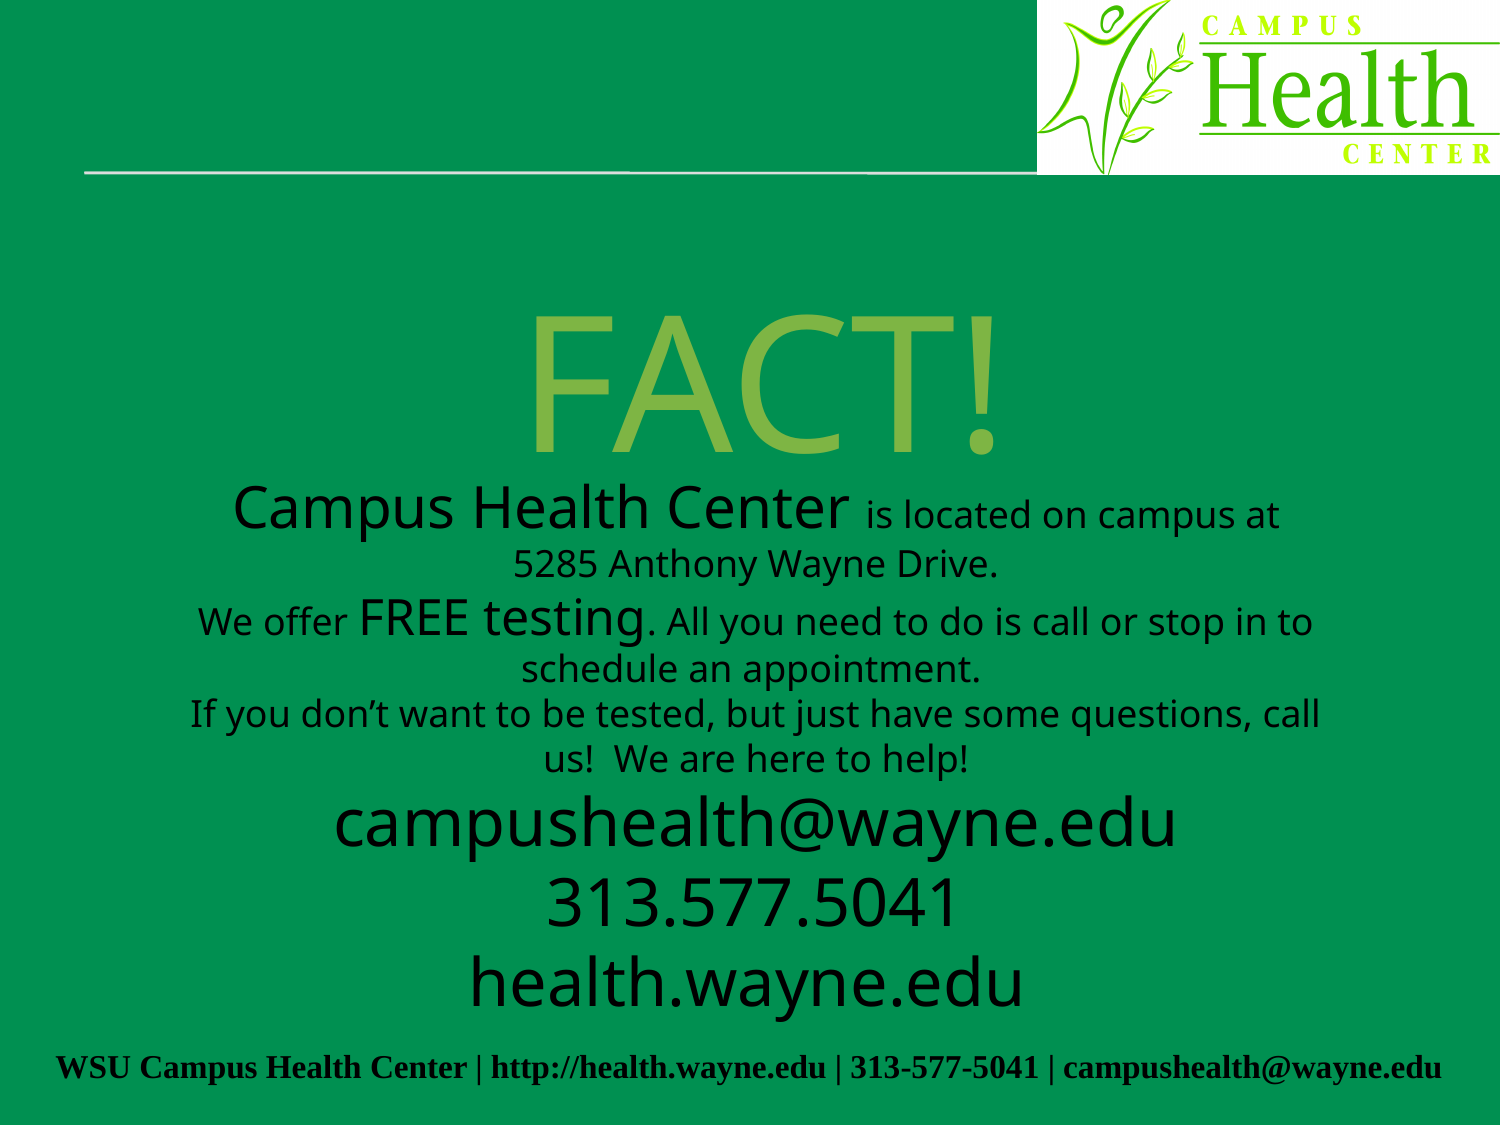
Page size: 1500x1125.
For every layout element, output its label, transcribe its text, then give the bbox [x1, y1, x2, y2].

footer WSU Campus Health Center | http://health.wayne.edu | 313-577-5041 | campushealth@wayne.edu [0, 1037, 1500, 1125]
text_box Campus Health Center is located on campus at 5285 Anthony Wayne Drive. We offer FREE testing. All you need to do is call or stop in to schedule an appointment. If you don’t want to be tested, but just have some questions, call us! We are here to help! campushealth@wayne.edu 313.577.5041 health.wayne.edu [174, 462, 1338, 1028]
list FACT! [50, 254, 1475, 500]
picture [1037, 0, 1500, 176]
